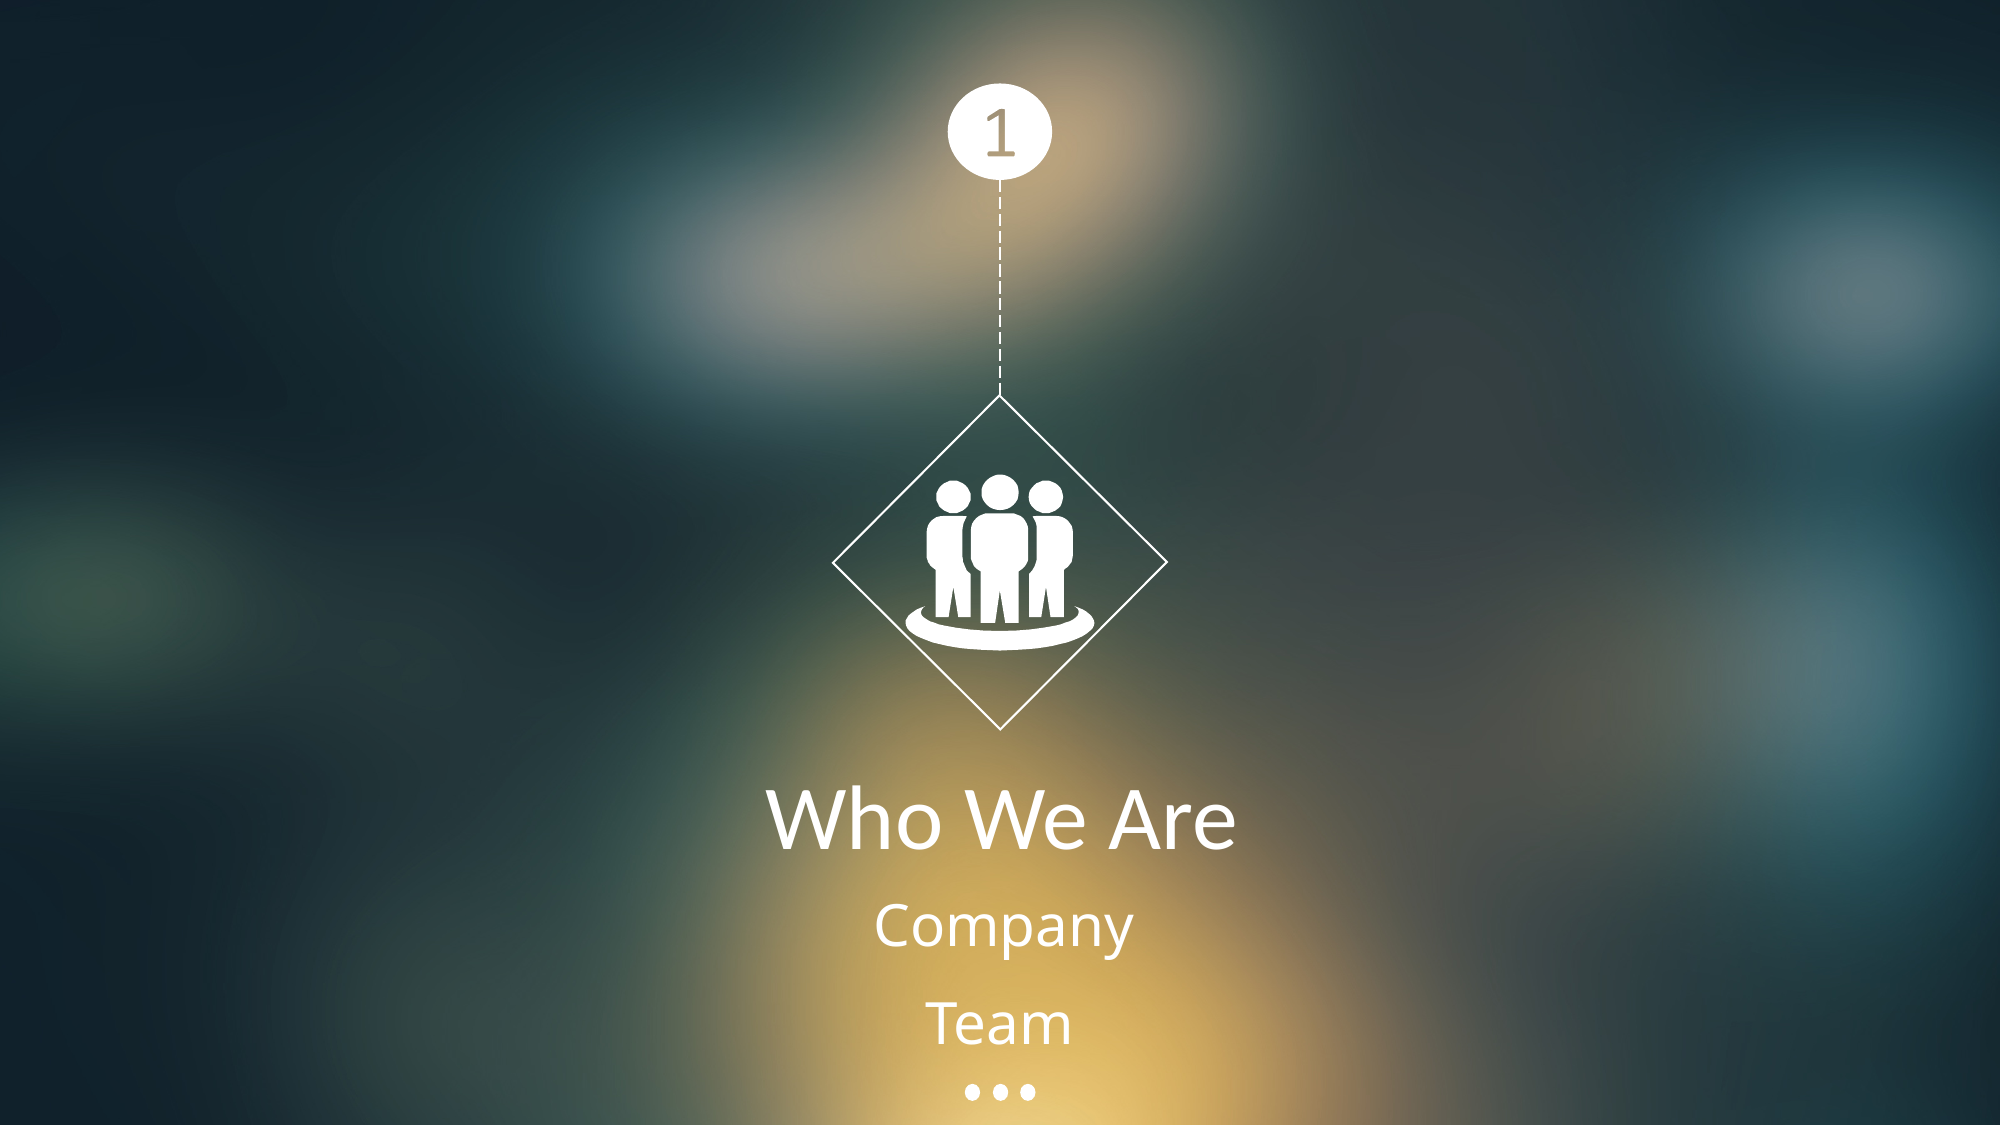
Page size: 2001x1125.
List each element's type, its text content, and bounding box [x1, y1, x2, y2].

text_box [831, 394, 1169, 731]
text_box [1019, 1082, 1037, 1102]
picture [0, 0, 2000, 1125]
text_box [947, 83, 1053, 180]
text_box [963, 1082, 982, 1102]
text_box Who We Are [750, 750, 1254, 876]
text_box Team [911, 978, 1089, 1064]
text_box Company [858, 881, 1149, 966]
text_box [991, 1082, 1010, 1102]
